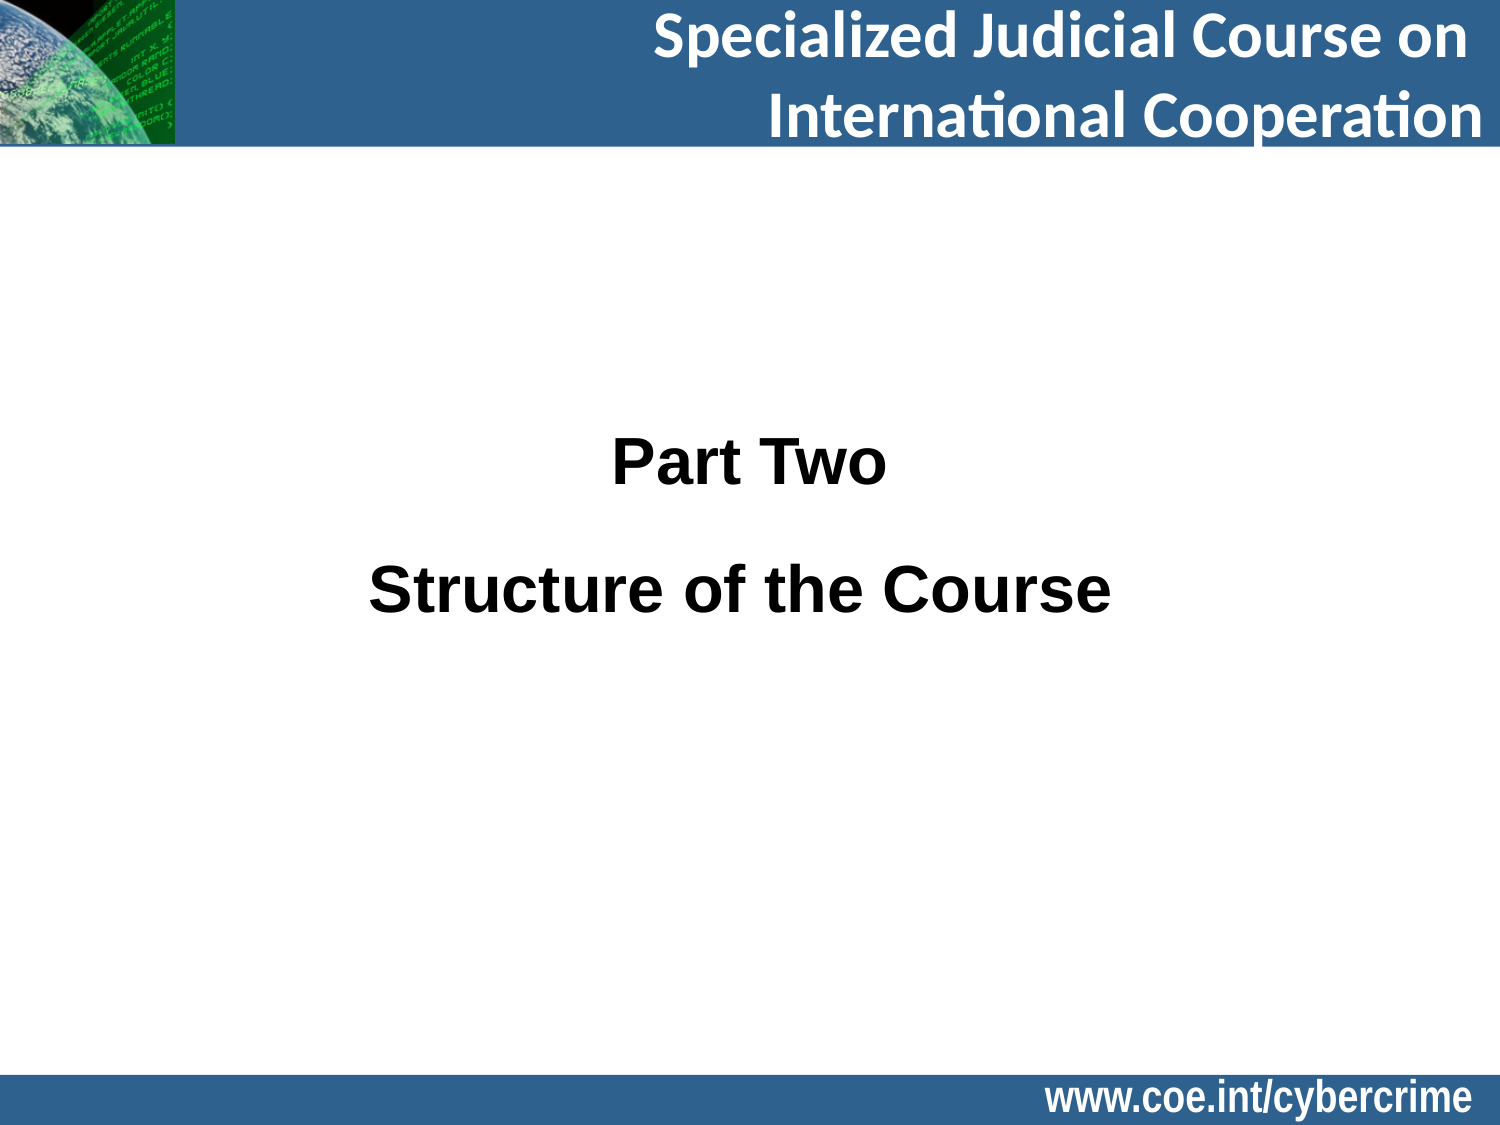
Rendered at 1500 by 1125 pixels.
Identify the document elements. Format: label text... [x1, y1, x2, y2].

text_box Part Two Structure of the Course [50, 425, 1450, 633]
text_box www.coe.int/cybercrime [1030, 1059, 1500, 1125]
text_box Specialized Judicial Course on International Cooperation [177, 0, 1500, 149]
picture [0, 0, 175, 144]
text_box [0, 1073, 1030, 1125]
